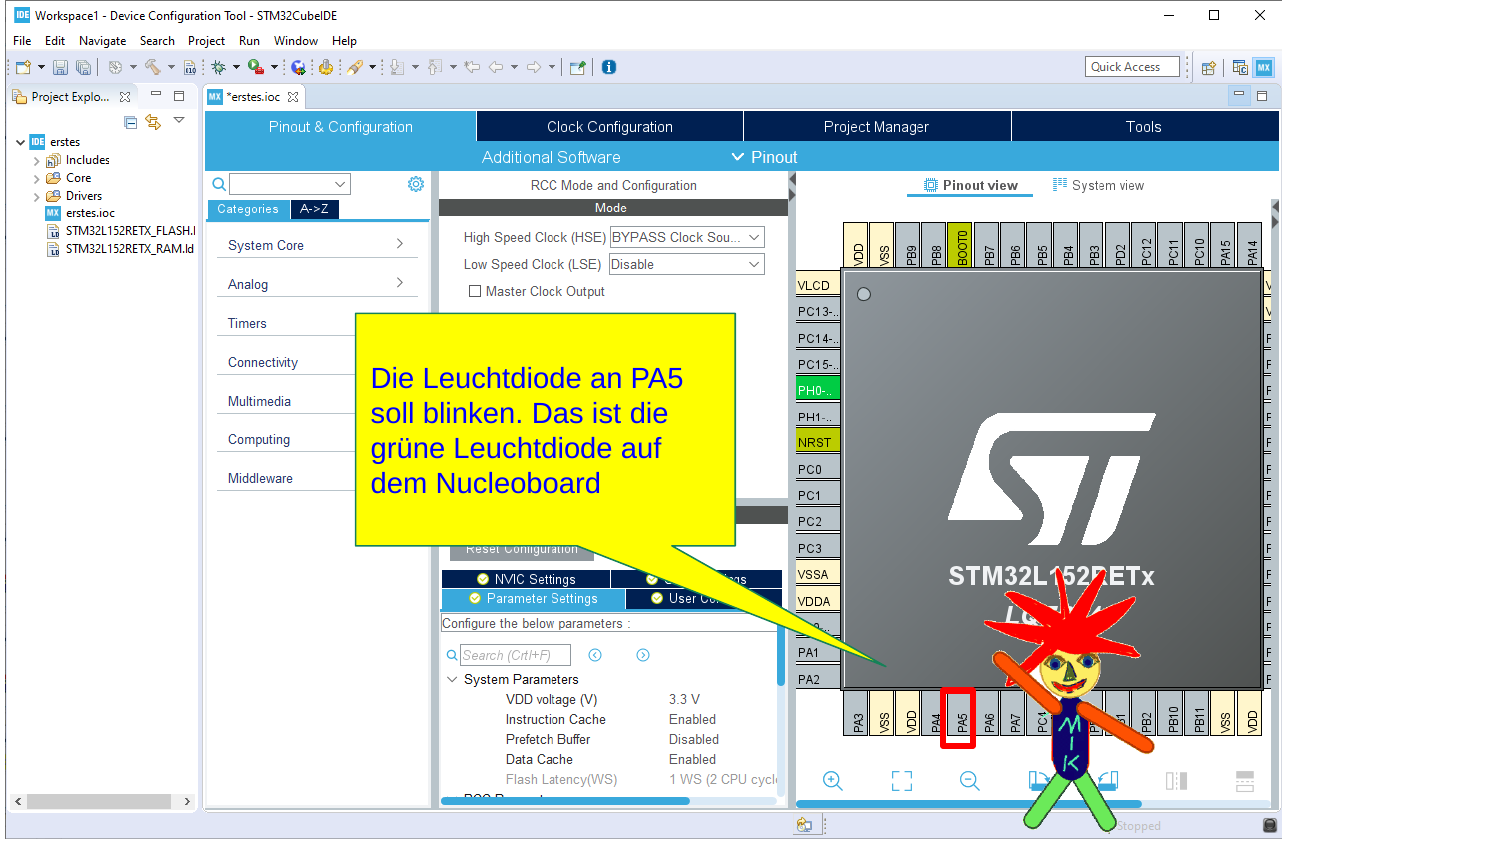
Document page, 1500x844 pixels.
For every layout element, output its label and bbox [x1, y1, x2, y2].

picture [5, 0, 1283, 840]
